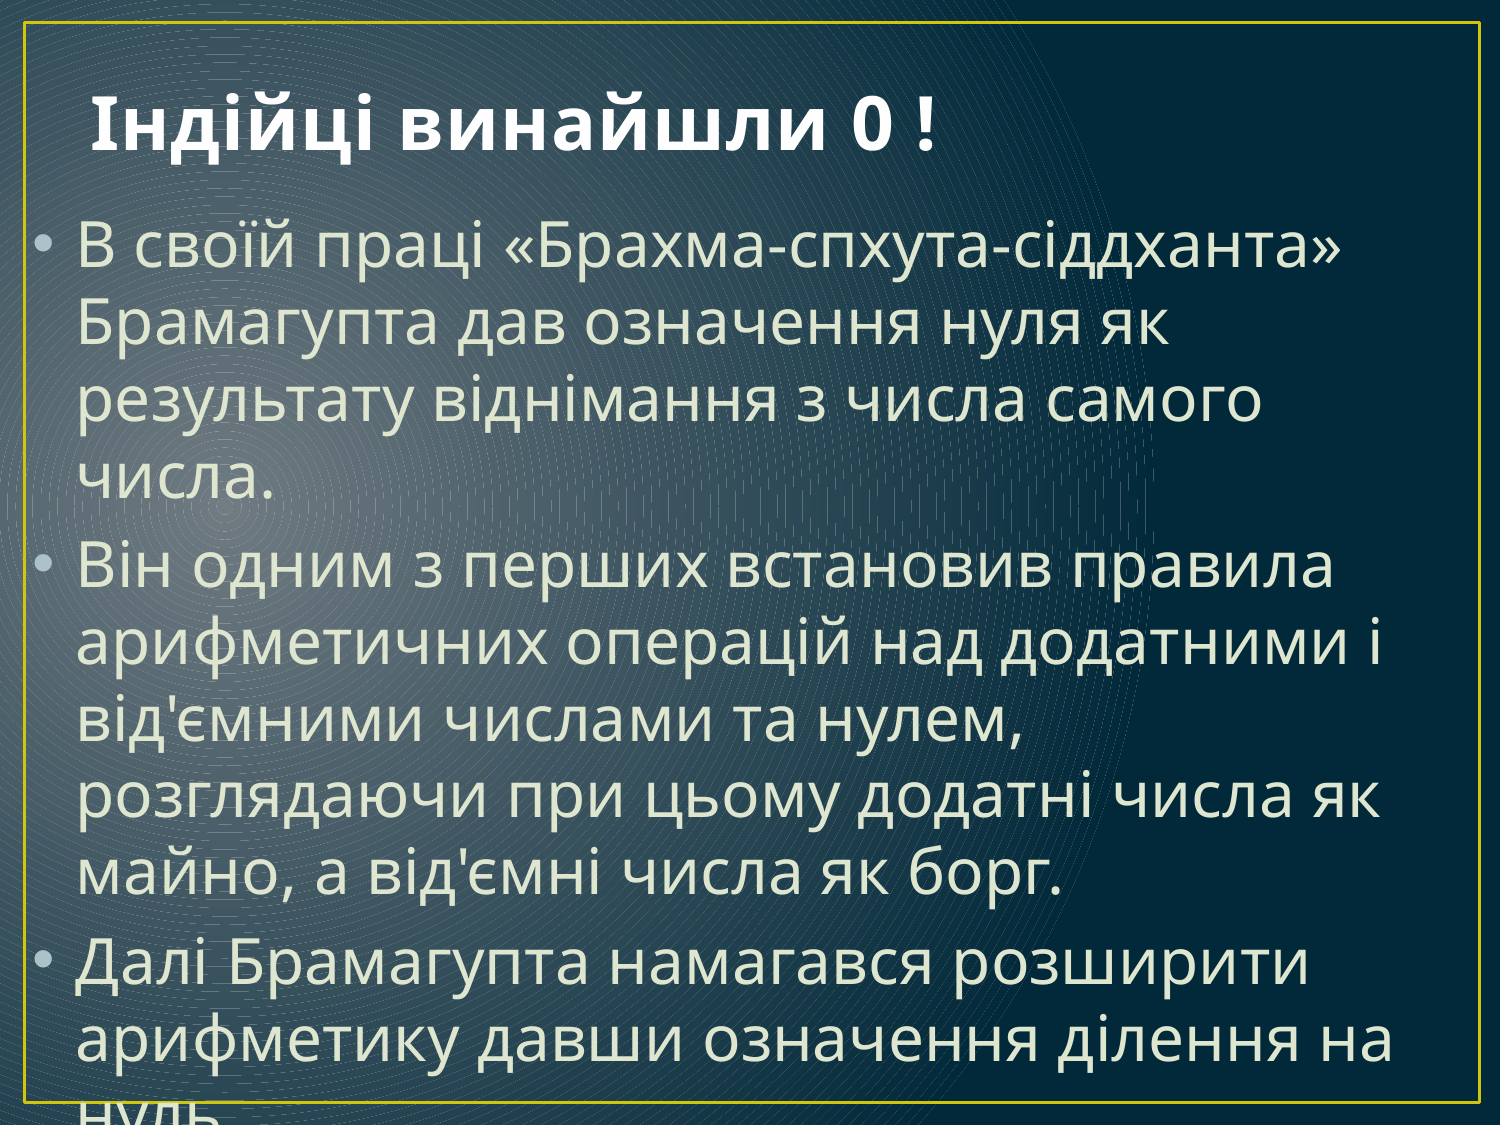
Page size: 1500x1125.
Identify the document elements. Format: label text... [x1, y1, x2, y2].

list В своїй праці «Брахма-спхута-сіддханта» Брамагупта дав означення нуля як результату віднімання з числа самого числа. Він одним з перших встановив правила арифметичних операцій над додатними і від'ємними числами та нулем, розглядаючи при цьому додатні числа як майно, а від'ємні числа як борг. Далі Брамагупта намагався розширити арифметику давши означення ділення на нуль. [17, 196, 1447, 1125]
title Індійці винайшли 0 ! [75, 45, 1425, 173]
